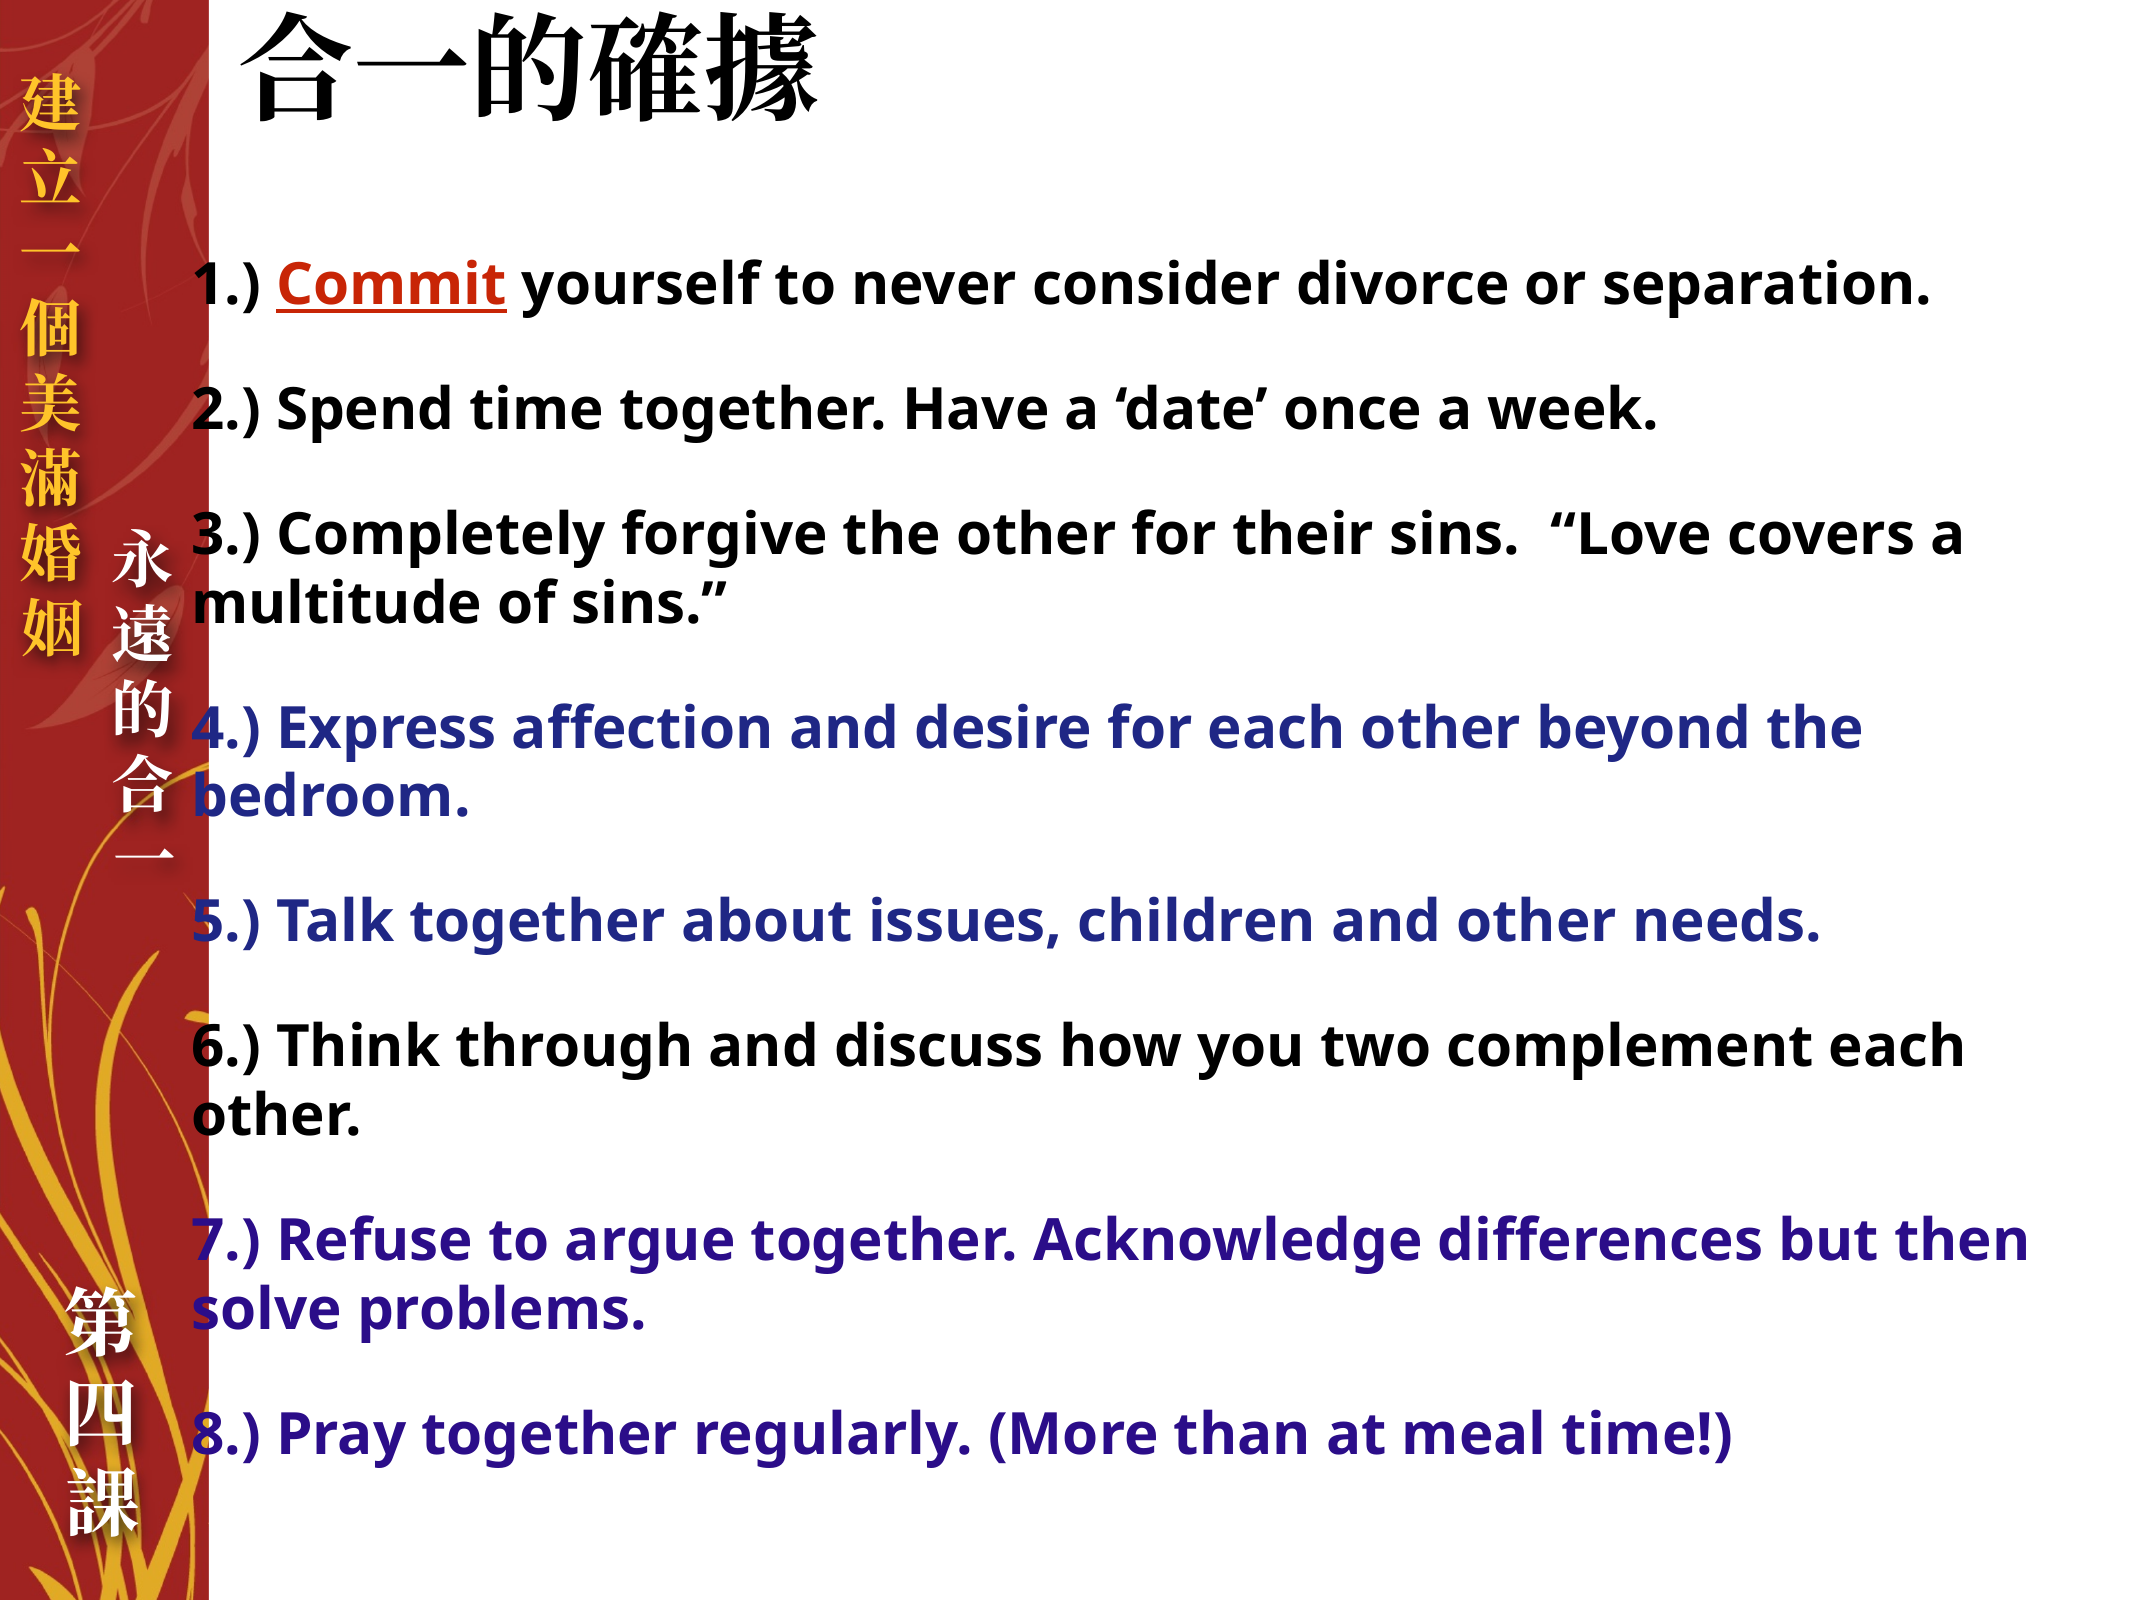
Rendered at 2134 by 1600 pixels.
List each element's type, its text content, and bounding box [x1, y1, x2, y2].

picture [0, 0, 208, 1600]
title 合一的確據 [236, 0, 1578, 146]
list 1.) Commit yourself to never consider divorce or separation. 2.) Spend time together. Have a ‘date’ once a week. 3.) Completely forgive the other for their sins. “Love covers a multitude of sins.” 4.) Express affection and desire for each other beyond the bedroom. 5.) Talk together about issues, children and other needs. 6.) Think through and discuss how you two complement each other. 7.) Refuse to argue together. Acknowledge differences but then solve problems. 8.) Pray together regularly. (More than at meal time!) [182, 146, 2119, 1567]
